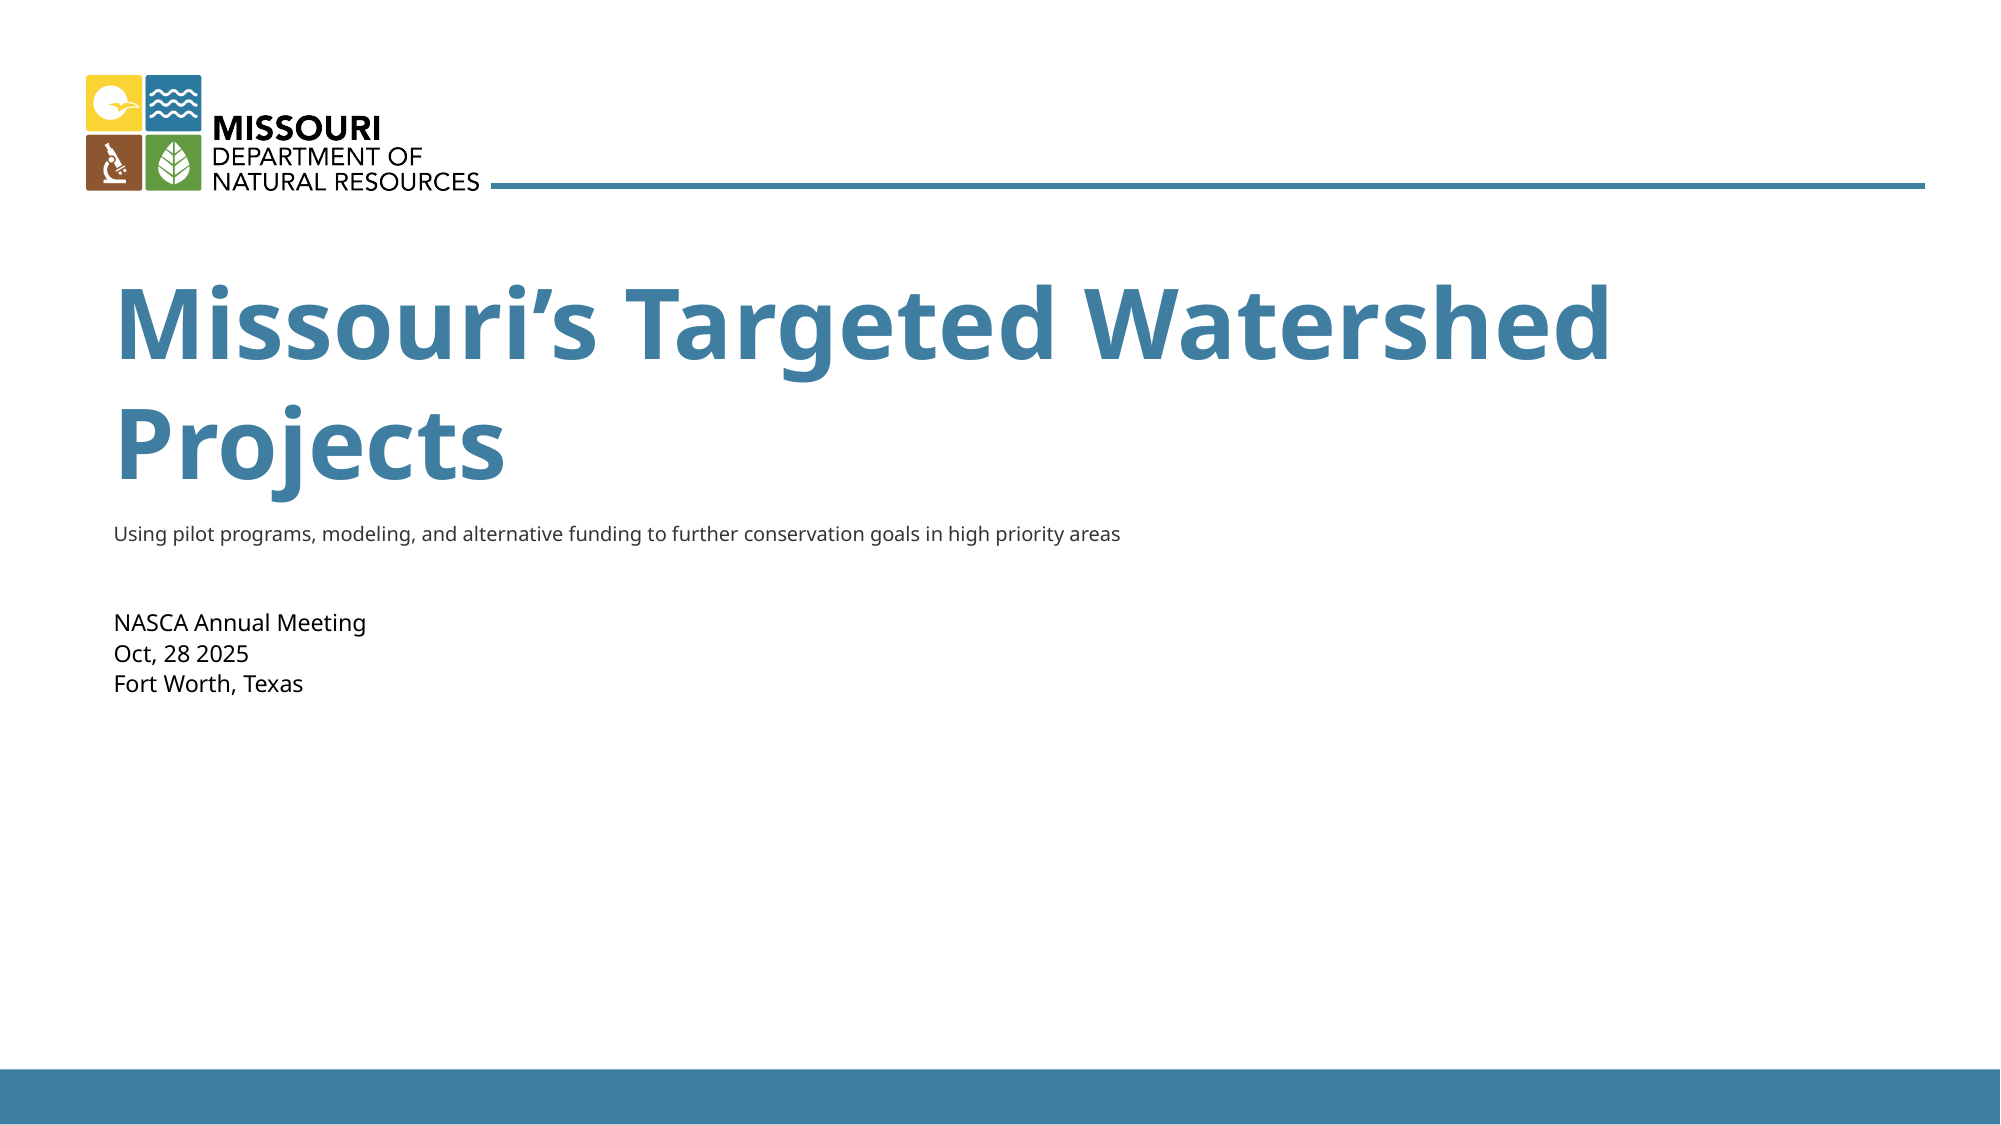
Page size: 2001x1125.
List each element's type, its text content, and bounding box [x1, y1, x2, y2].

title Missouri’s Targeted Watershed Projects [98, 253, 1915, 512]
picture [86, 75, 479, 191]
list Using pilot programs, modeling, and alternative funding to further conservation goals in high priority areas NASCA Annual Meeting Oct, 28 2025 Fort Worth, Texas [98, 514, 1915, 715]
